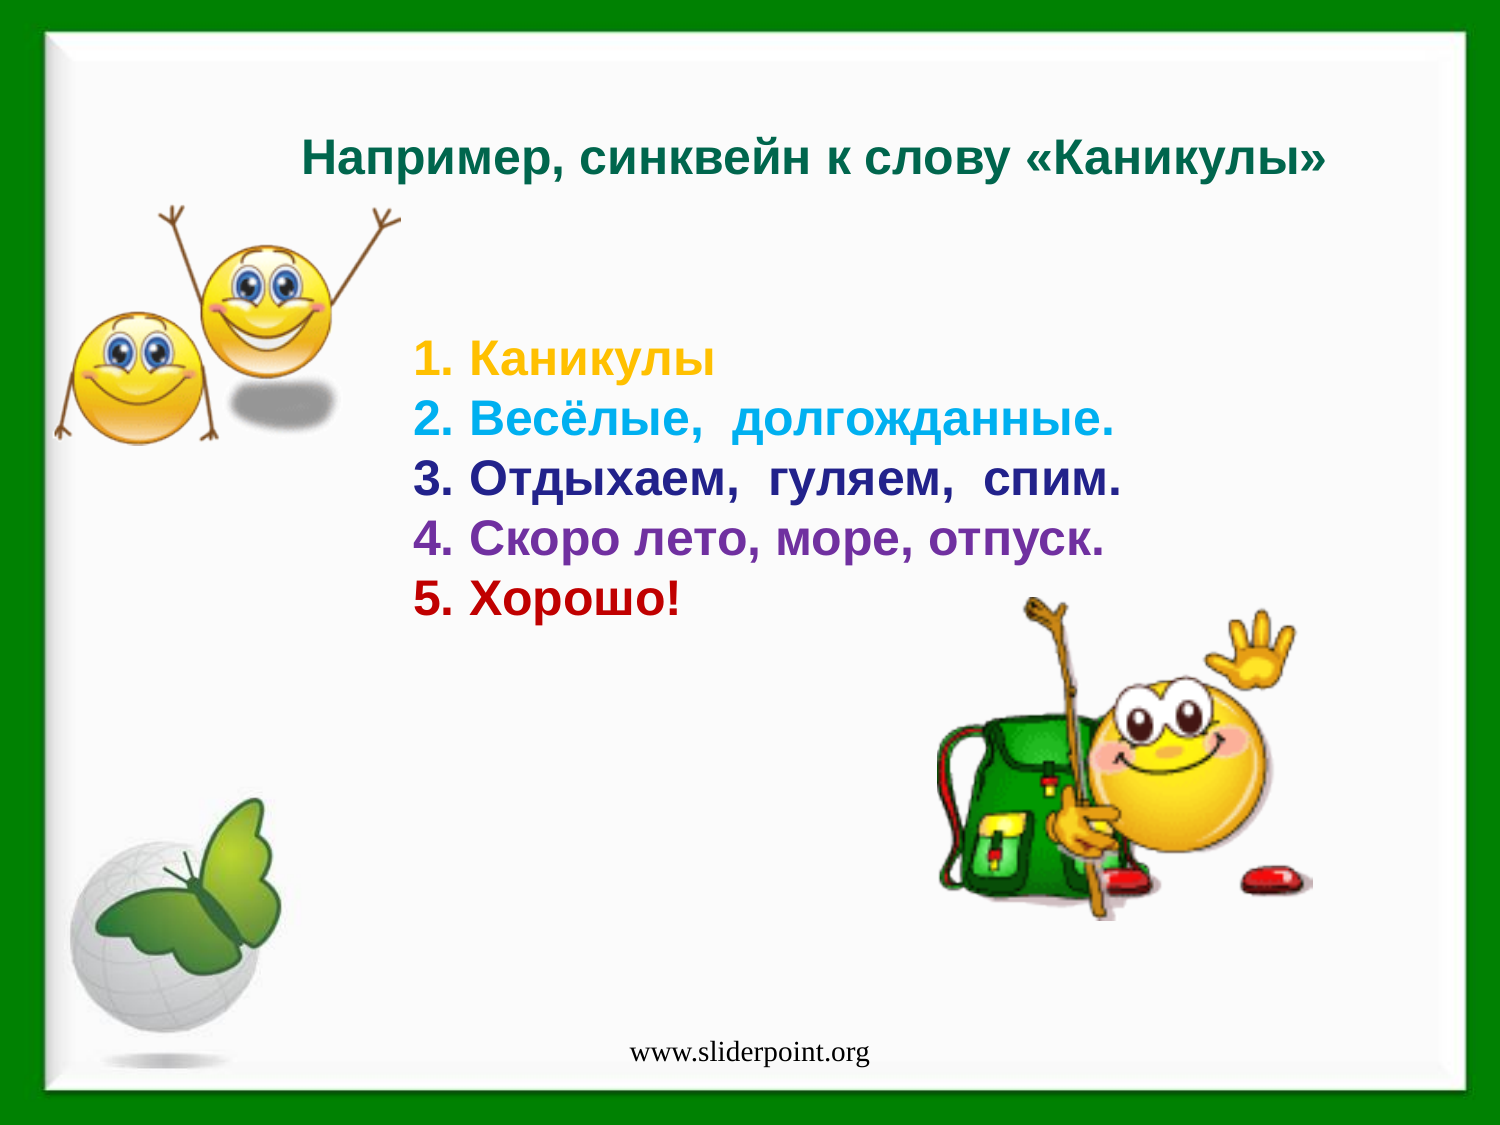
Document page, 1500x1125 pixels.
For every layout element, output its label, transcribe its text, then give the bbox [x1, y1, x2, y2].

text_box Каникулы Весёлые, долгожданные. Отдыхаем, гуляем, спим. Скоро лето, море, отпуск. Хорошо! [398, 318, 1254, 633]
text_box Например, синквейн к слову «Каникулы» [286, 117, 1343, 192]
footer www.sliderpoint.org [512, 1024, 988, 1101]
picture [0, 0, 1500, 1125]
